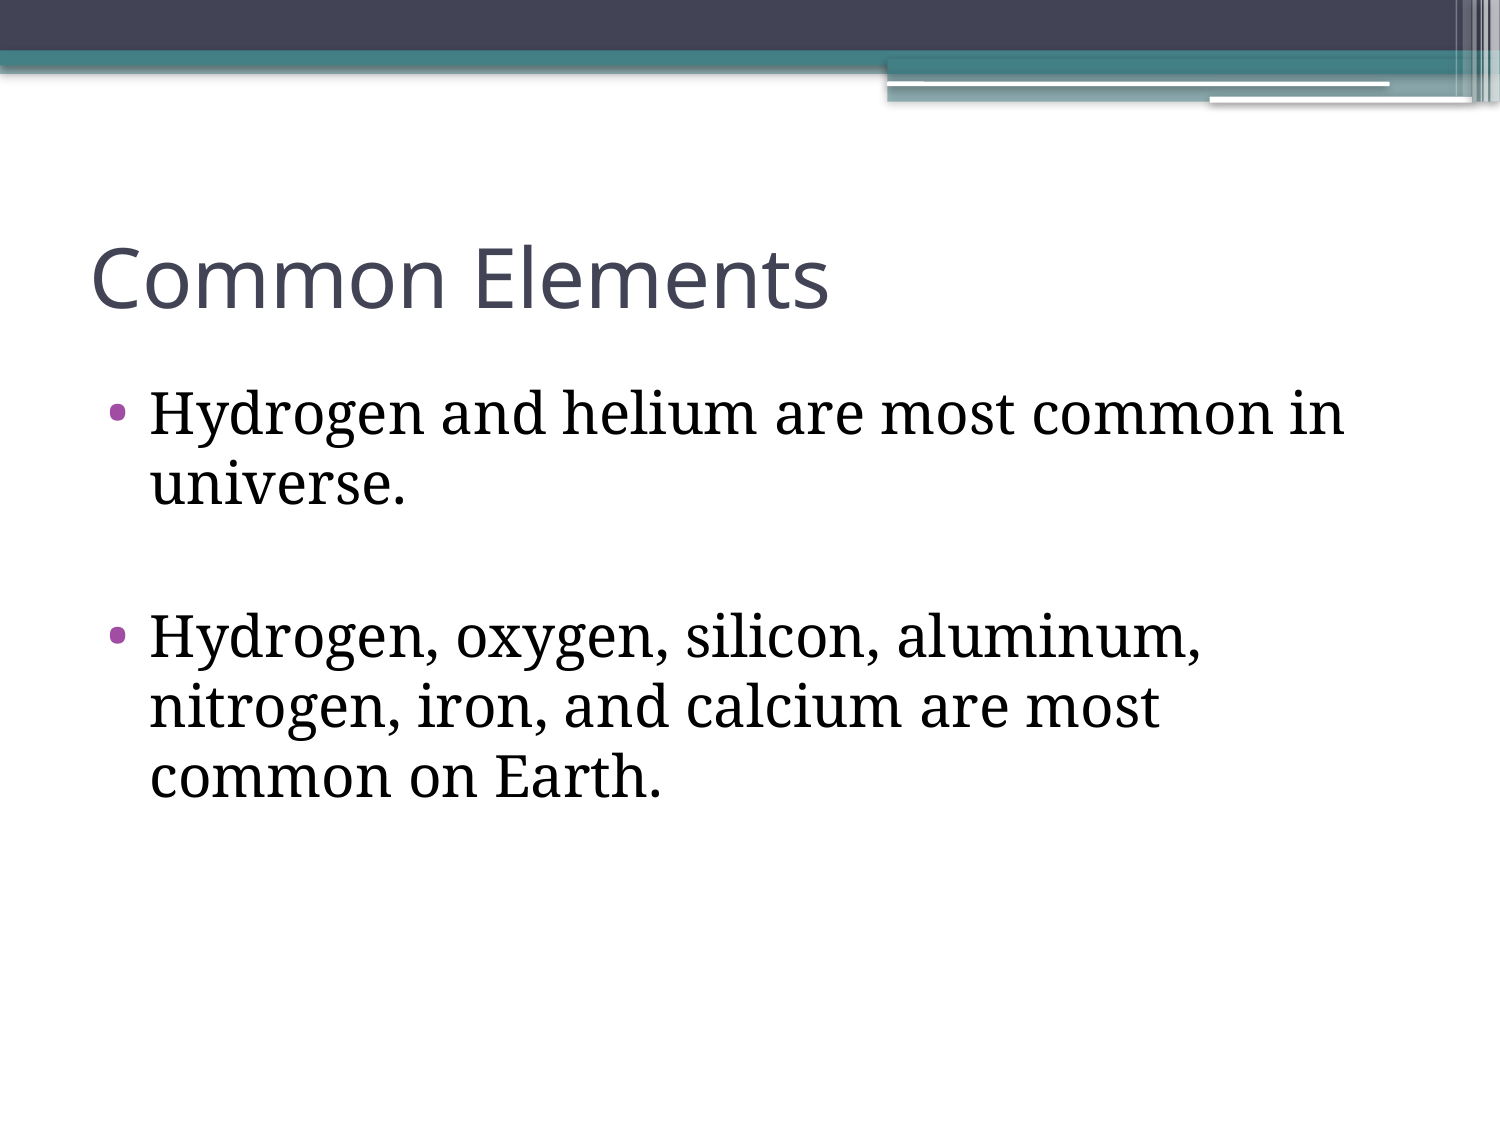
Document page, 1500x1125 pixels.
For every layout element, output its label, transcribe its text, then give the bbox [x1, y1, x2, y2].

title Common Elements [75, 187, 1425, 363]
list Hydrogen and helium are most common in universe. Hydrogen, oxygen, silicon, aluminum, nitrogen, iron, and calcium are most common on Earth. [75, 368, 1425, 1079]
